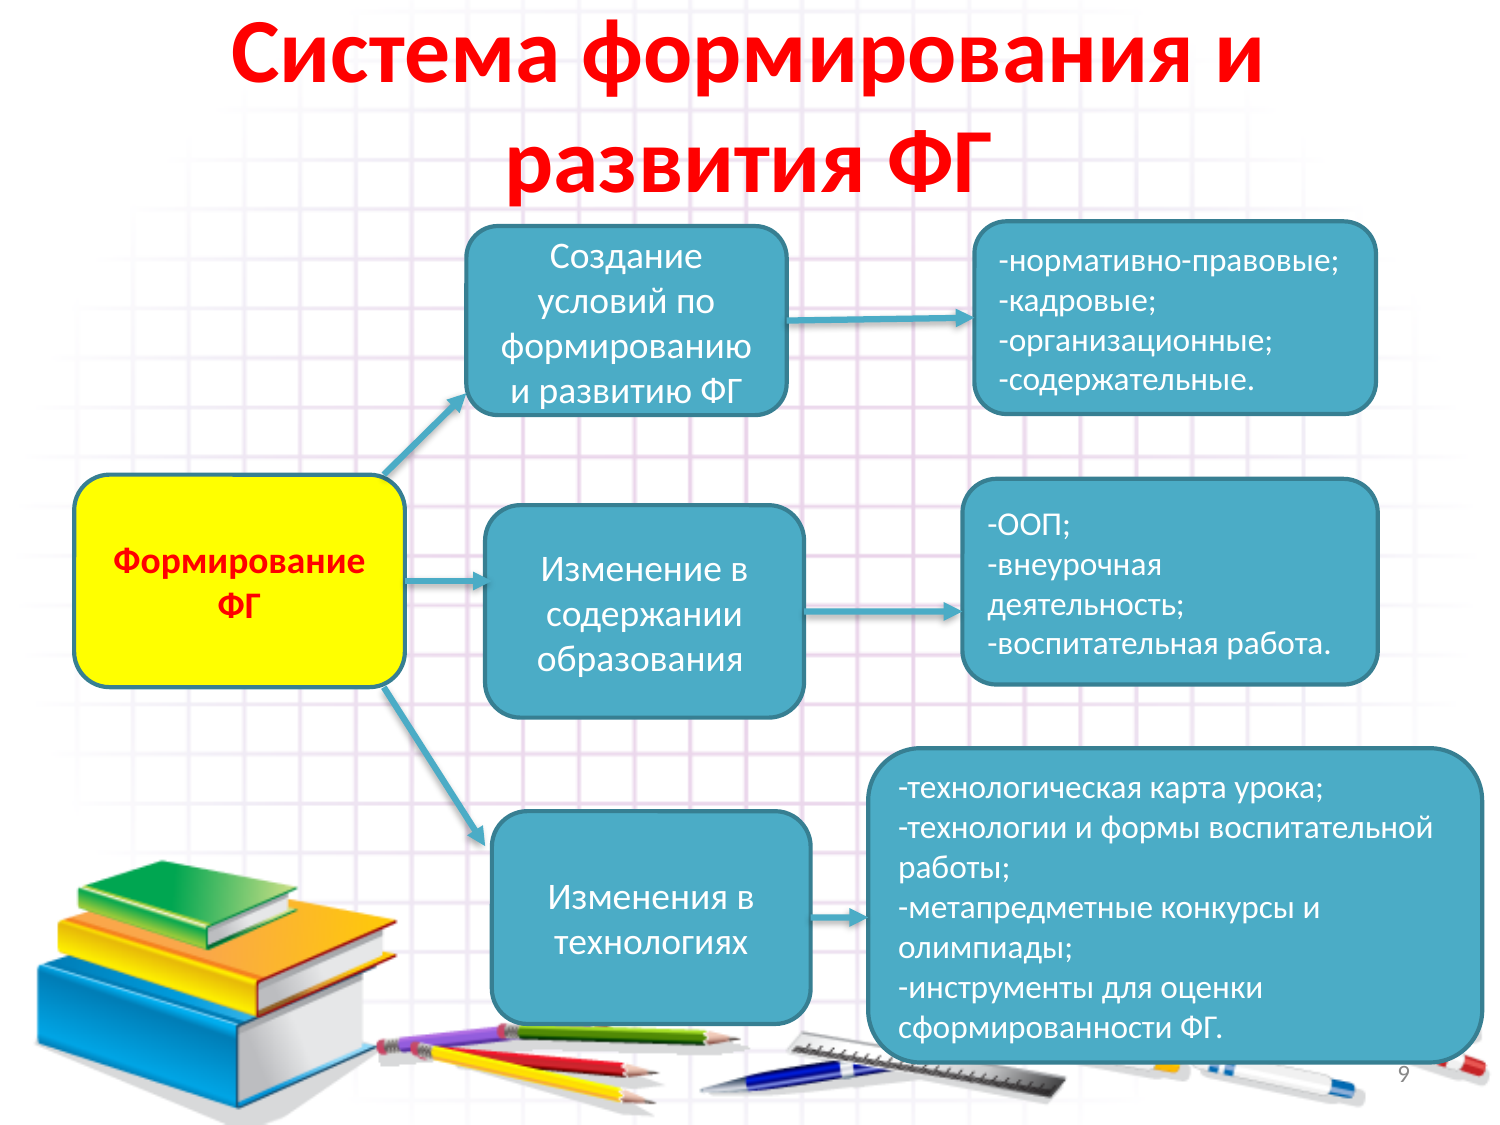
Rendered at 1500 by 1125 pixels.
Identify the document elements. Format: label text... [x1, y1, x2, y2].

text_box Изменения в технологиях [489, 809, 813, 1027]
text_box -нормативно-правовые; -кадровые; -организационные; -содержательные. [972, 219, 1379, 417]
text_box Изменение в содержании образования [482, 503, 807, 720]
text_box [786, 317, 975, 321]
picture [0, 0, 1500, 1125]
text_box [383, 392, 467, 475]
text_box -технологическая карта урока; -технологии и формы воспитательной работы; -метапредметные конкурсы и олимпиады; -инструменты для оценки сформированности ФГ. [866, 746, 1485, 1065]
text_box -ООП; -внеурочная деятельность; -воспитательная работа. [960, 476, 1380, 687]
title Система формирования и развития ФГ [74, 21, 1425, 181]
text_box Создание условий по формированию и развитию ФГ [464, 223, 789, 418]
text_box Формирование ФГ [72, 472, 407, 690]
slide_number 9 [1074, 1065, 1425, 1103]
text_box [383, 686, 486, 847]
